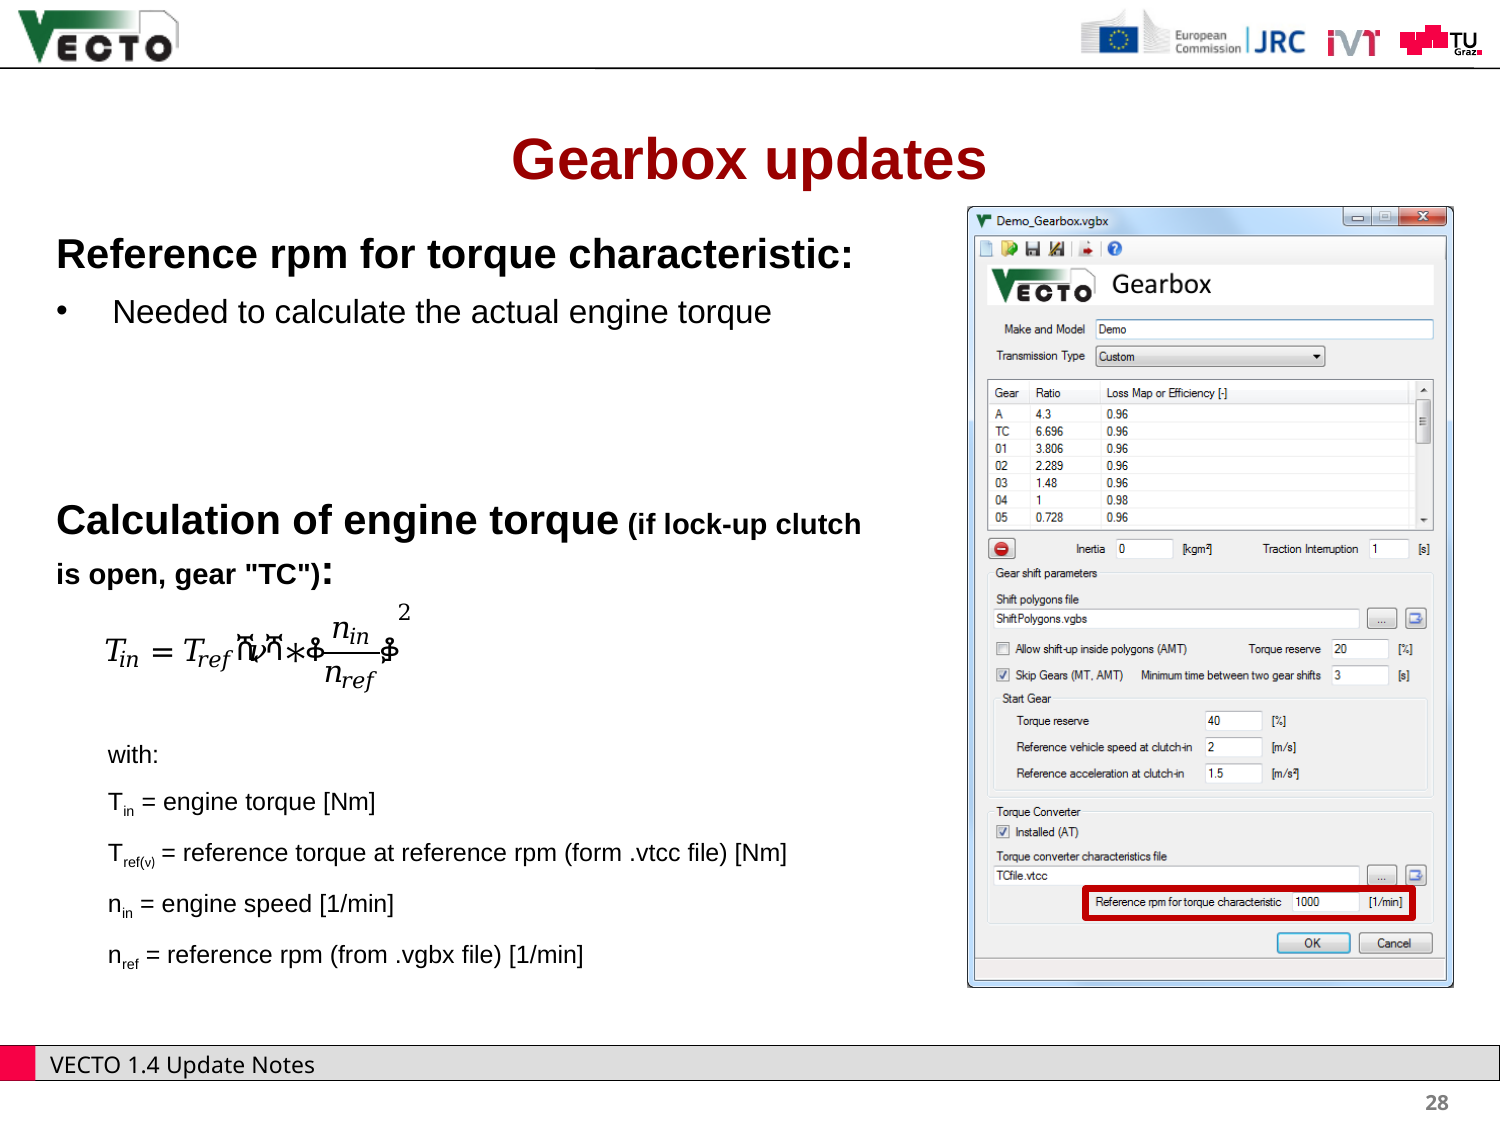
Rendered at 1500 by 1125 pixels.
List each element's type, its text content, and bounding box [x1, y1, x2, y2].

text_box Calculation of engine torque (if lock-up clutch is open, gear "TC"): [41, 485, 904, 600]
title Gearbox updates [0, 127, 1500, 185]
picture [68, 601, 444, 693]
text_box with: Tin = engine torque [Nm] Tref(ν) = reference torque at reference rpm (form .vtcc file) [Nm] nin = engine speed [1/min] nref = reference rpm (from .vgbx file) [1/min] [93, 715, 804, 980]
picture [966, 206, 1454, 988]
text_box Reference rpm for torque characteristic: Needed to calculate the actual engine torque [41, 219, 951, 338]
picture [17, 9, 179, 65]
picture [1328, 30, 1380, 56]
picture [1080, 7, 1306, 54]
